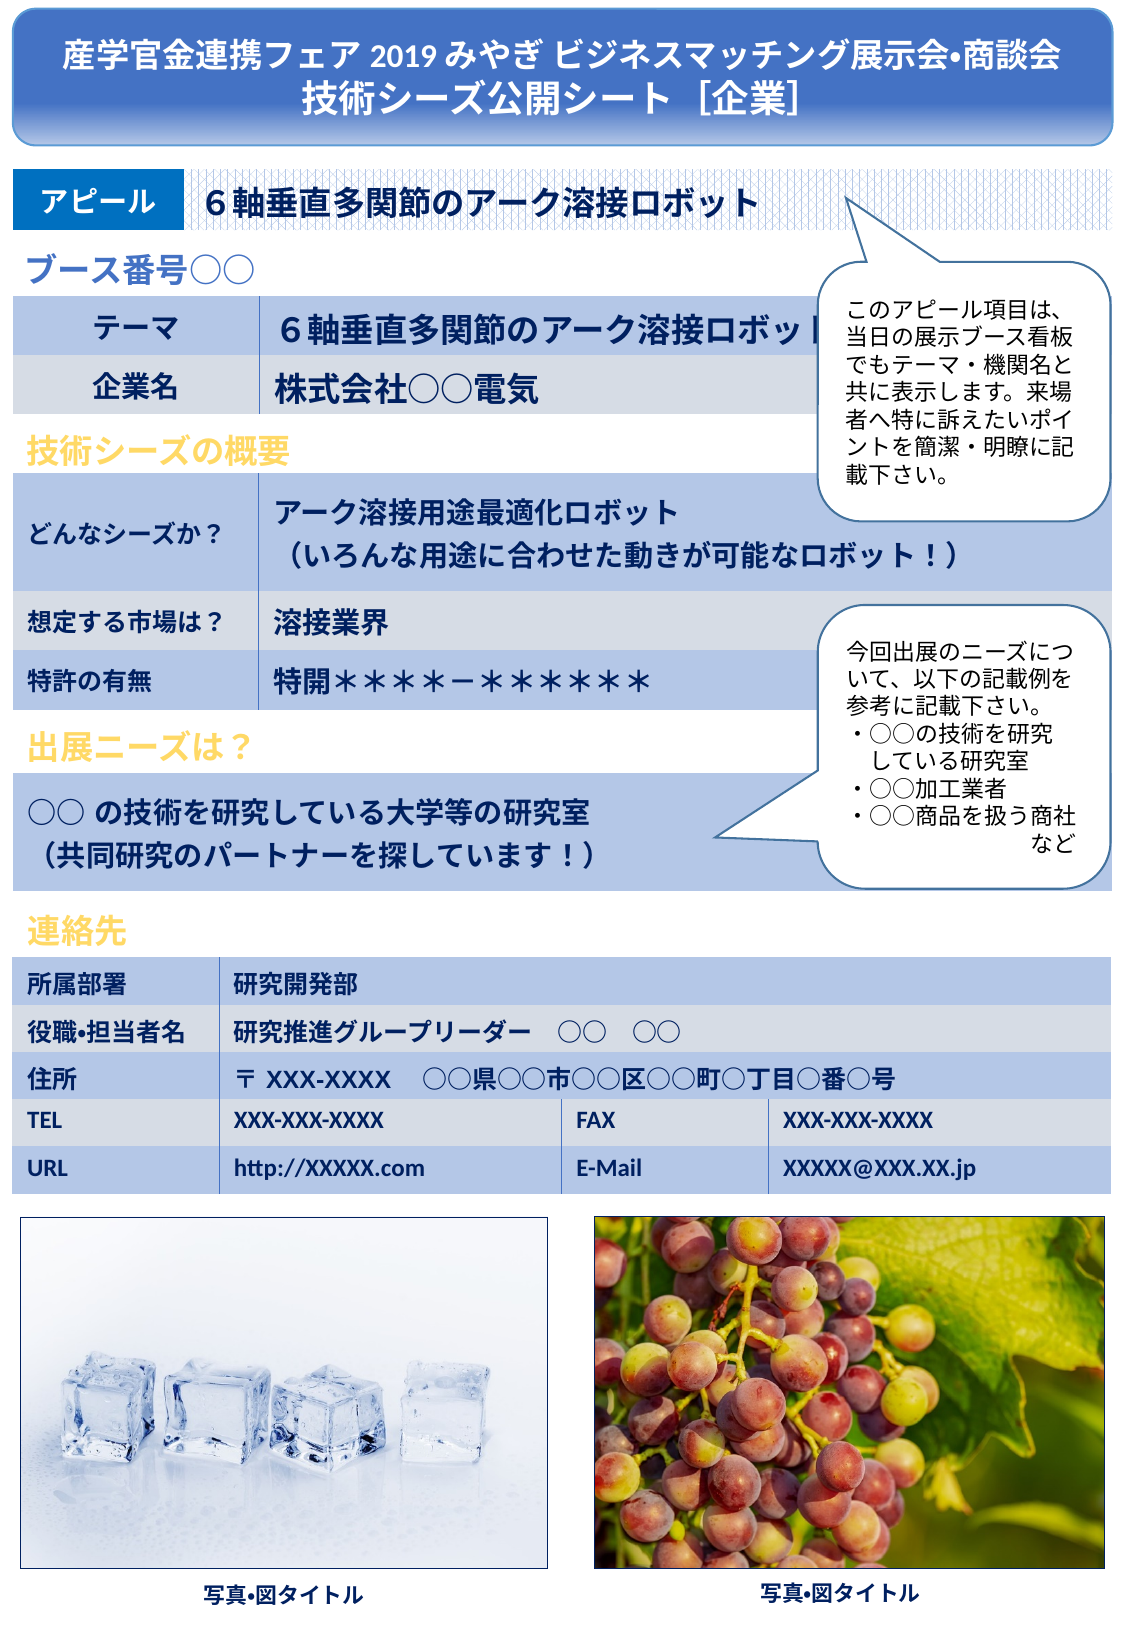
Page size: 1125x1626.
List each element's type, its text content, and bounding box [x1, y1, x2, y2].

table_cell TEL [12, 1099, 219, 1146]
table_cell XXXXX@XXX.XX.jp [769, 1146, 1111, 1194]
text_box ブース番号○○ [11, 242, 270, 297]
table_header アーク溶接用途最適化ロボット （いろんな用途に合わせた動きが可能なロボット！） [259, 473, 1112, 591]
table_cell E-Mail [562, 1146, 768, 1194]
text_box 連絡先 [14, 903, 142, 957]
table_cell 〒XXX-XXXX ○○県○○市○○区○○町○丁目○番○号 [220, 1052, 1111, 1099]
table_cell 企業名 [13, 355, 259, 414]
text_box このアピール項目は、当日の展示ブース看板でもテーマ・機関名と共に表示します。来場者へ特に訴えたいポイントを簡潔・明瞭に記載下さい。 [816, 195, 1112, 523]
table_header テーマ [13, 296, 259, 355]
table_cell 役職・担当者名 [12, 1005, 219, 1052]
table_cell 溶接業界 [259, 591, 1112, 650]
table_header 所属部署 [12, 957, 219, 1005]
table_header ６軸垂直多関節のアーク溶接ロボット [184, 169, 1112, 230]
table_cell XXX-XXX-XXXX [769, 1099, 1111, 1146]
table_cell XXX-XXX-XXXX [220, 1099, 561, 1146]
text_box 出展ニーズは？ [13, 719, 272, 773]
table_cell 特許の有無 [13, 650, 258, 710]
text_box 技術シーズの概要 [13, 423, 305, 477]
table_cell 想定する市場は？ [13, 591, 258, 650]
text_box 産学官金連携フェア2019みやぎ ビジネスマッチング展示会・商談会 技術シーズ公開シート［企業］ [11, 7, 1114, 147]
table_cell 株式会社○○電気 [260, 355, 816, 414]
text_box 写真・図タイトル [159, 1574, 410, 1616]
table_header ６軸垂直多関節のアーク溶接ロボット [260, 296, 817, 355]
picture [20, 1216, 548, 1569]
table_header 研究開発部 [220, 957, 1111, 1005]
table_cell 研究推進グループリーダー ○○ ○○ [220, 1005, 1111, 1052]
text_box 今回出展のニーズについて、以下の記載例を参考に記載下さい。 ・○○の技術を研究 している研究室 ・○○加工業者 ・○○商品を扱う商社 など [711, 603, 1112, 890]
table_header ○○の技術を研究している大学等の研究室 （共同研究のパートナーを探しています！） [13, 773, 1112, 891]
table_cell FAX [562, 1099, 768, 1146]
text_box 写真・図タイトル [715, 1571, 966, 1613]
table_cell 特開＊＊＊＊－＊＊＊＊＊＊ [259, 650, 816, 710]
picture [594, 1216, 1105, 1569]
table_cell URL [12, 1146, 219, 1194]
table_cell 住所 [12, 1052, 219, 1099]
table_header どんなシーズか？ [13, 477, 258, 591]
table_cell http://XXXXX.com [220, 1146, 561, 1194]
table_header アピール [13, 169, 184, 230]
